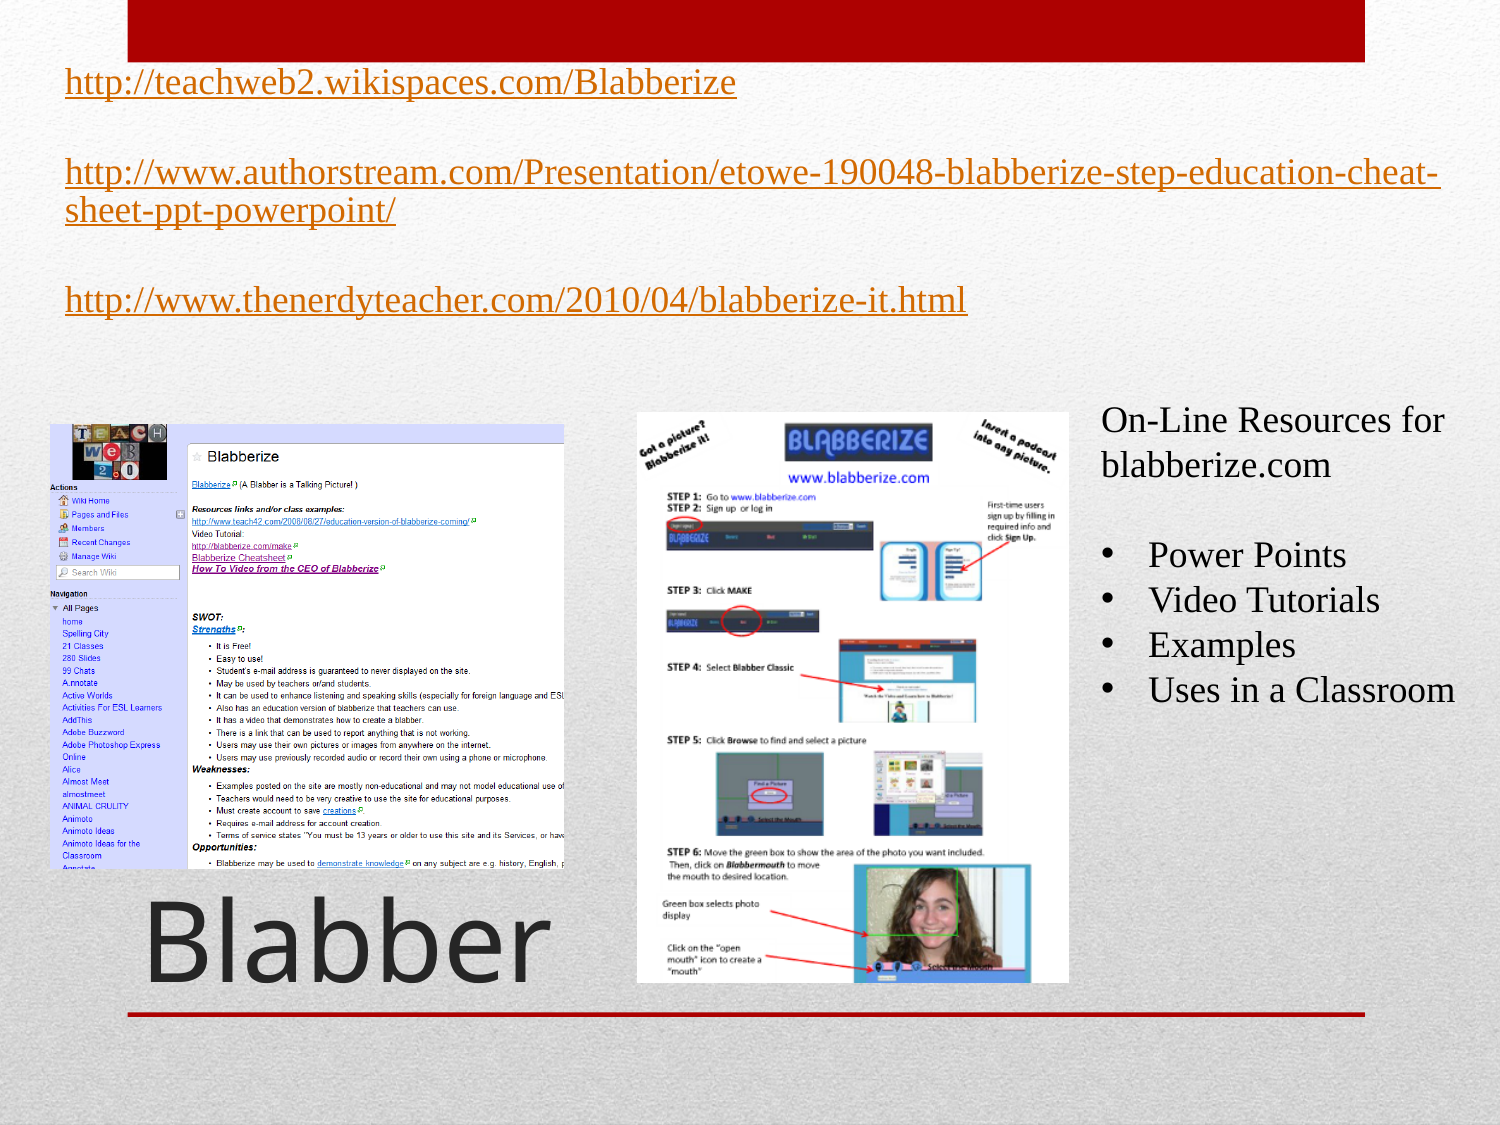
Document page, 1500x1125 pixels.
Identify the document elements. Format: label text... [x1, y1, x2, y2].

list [49, 424, 565, 870]
text_box http://teachweb2.wikispaces.com/Blabberize http://www.authorstream.com/Presentation/etowe-190048-blabberize-step-education-cheat-sheet-ppt-powerpoint/ http://www.thenerdyteacher.com/2010/04/blabberize-it.html [49, 49, 1463, 395]
title Blabber [125, 750, 1238, 1013]
picture [636, 411, 1069, 984]
text_box On-Line Resources for blabberize.com Power Points Video Tutorials Examples Uses in a Classroom [1086, 387, 1481, 718]
